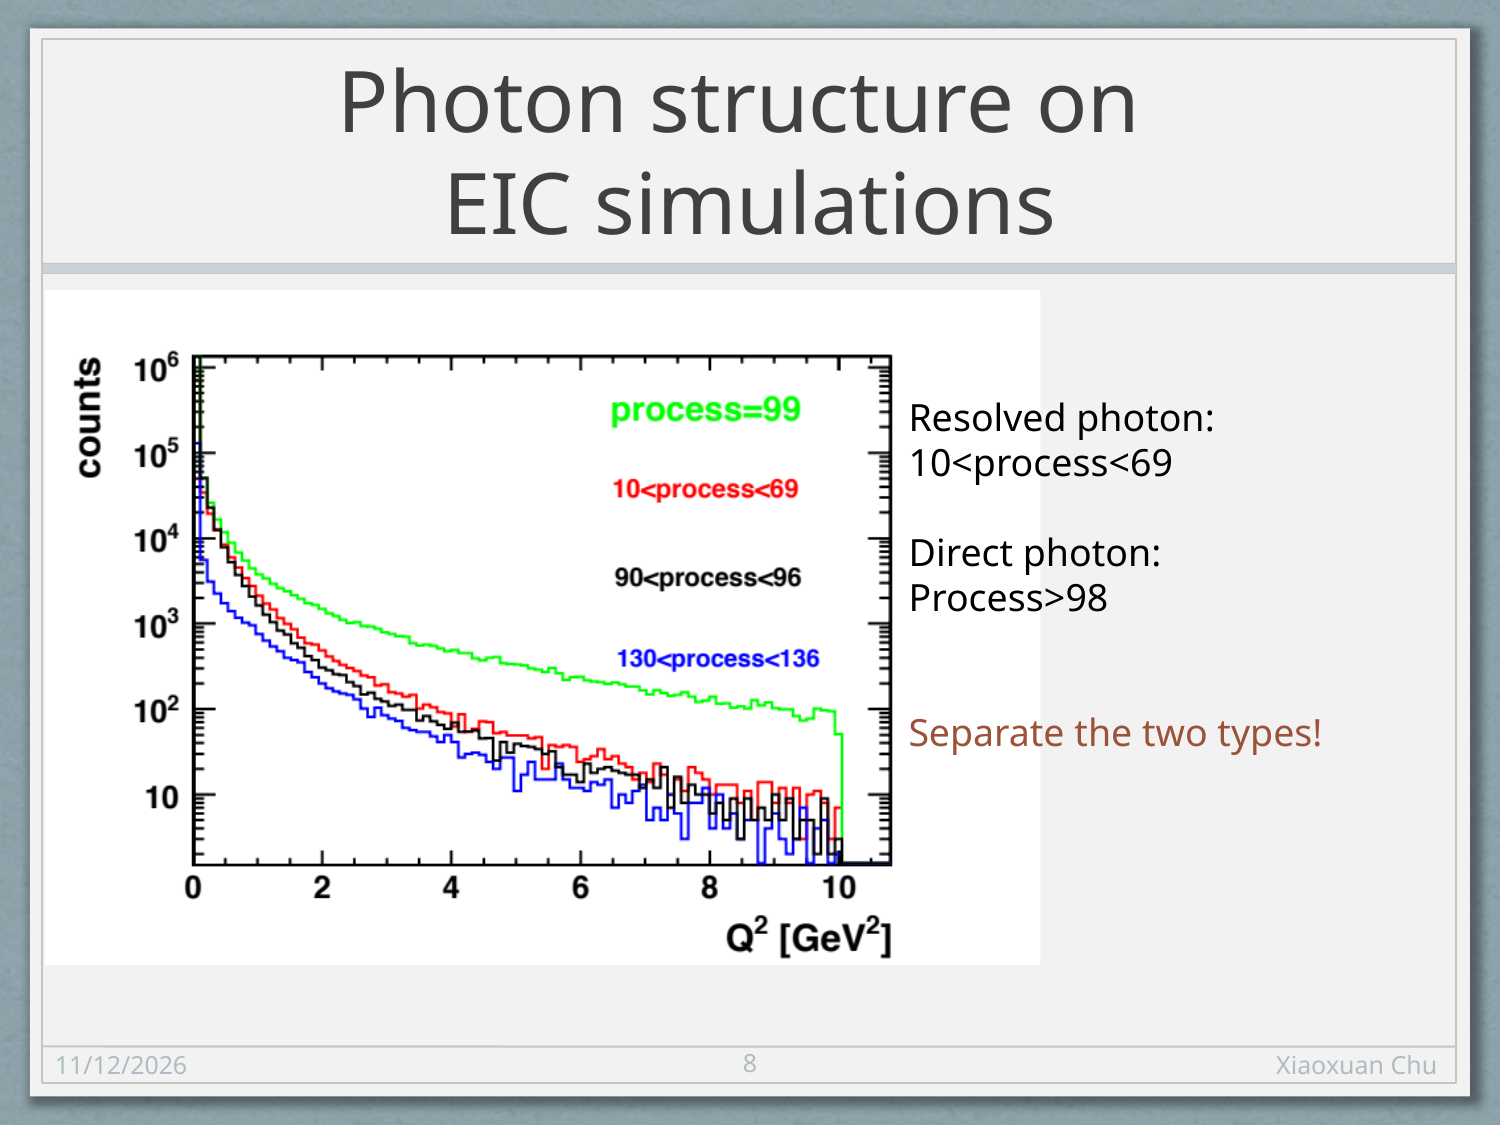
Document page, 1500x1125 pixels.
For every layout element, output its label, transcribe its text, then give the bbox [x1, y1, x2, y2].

picture [44, 289, 1041, 965]
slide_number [39, 1045, 390, 1088]
slide_number 8 [687, 1042, 813, 1088]
title Photon structure on EIC simulations [147, 40, 1353, 260]
footer Xiaoxuan Chu [977, 1045, 1453, 1088]
text_box Resolved photon: 10<process<69 Direct photon: Process>98 Separate the two types! [1056, 386, 1353, 762]
